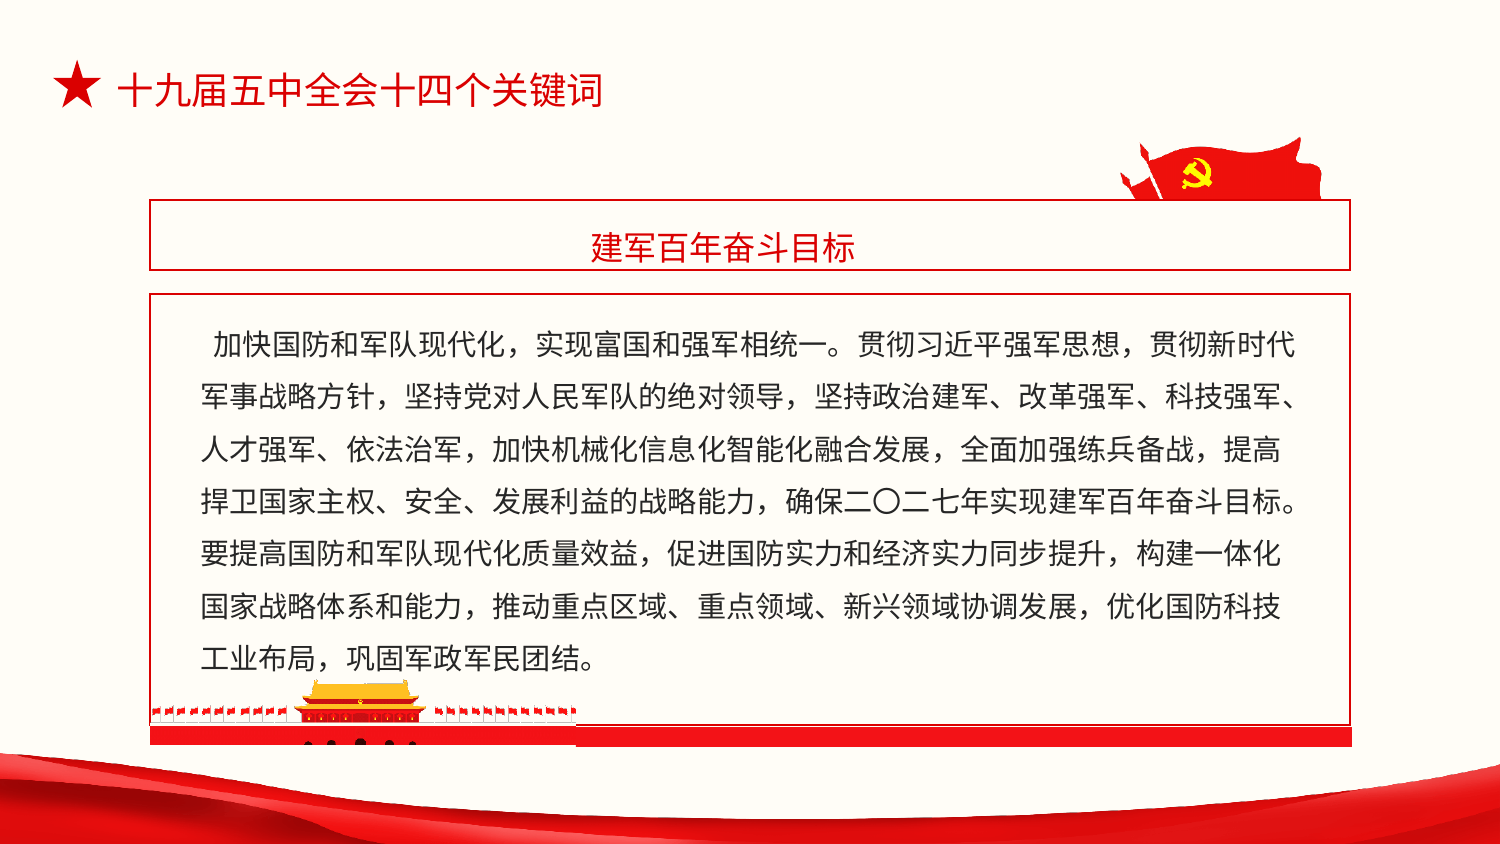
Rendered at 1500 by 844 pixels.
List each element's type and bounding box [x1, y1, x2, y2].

picture [0, 746, 1500, 844]
text_box [149, 131, 1350, 271]
text_box [149, 293, 1352, 747]
